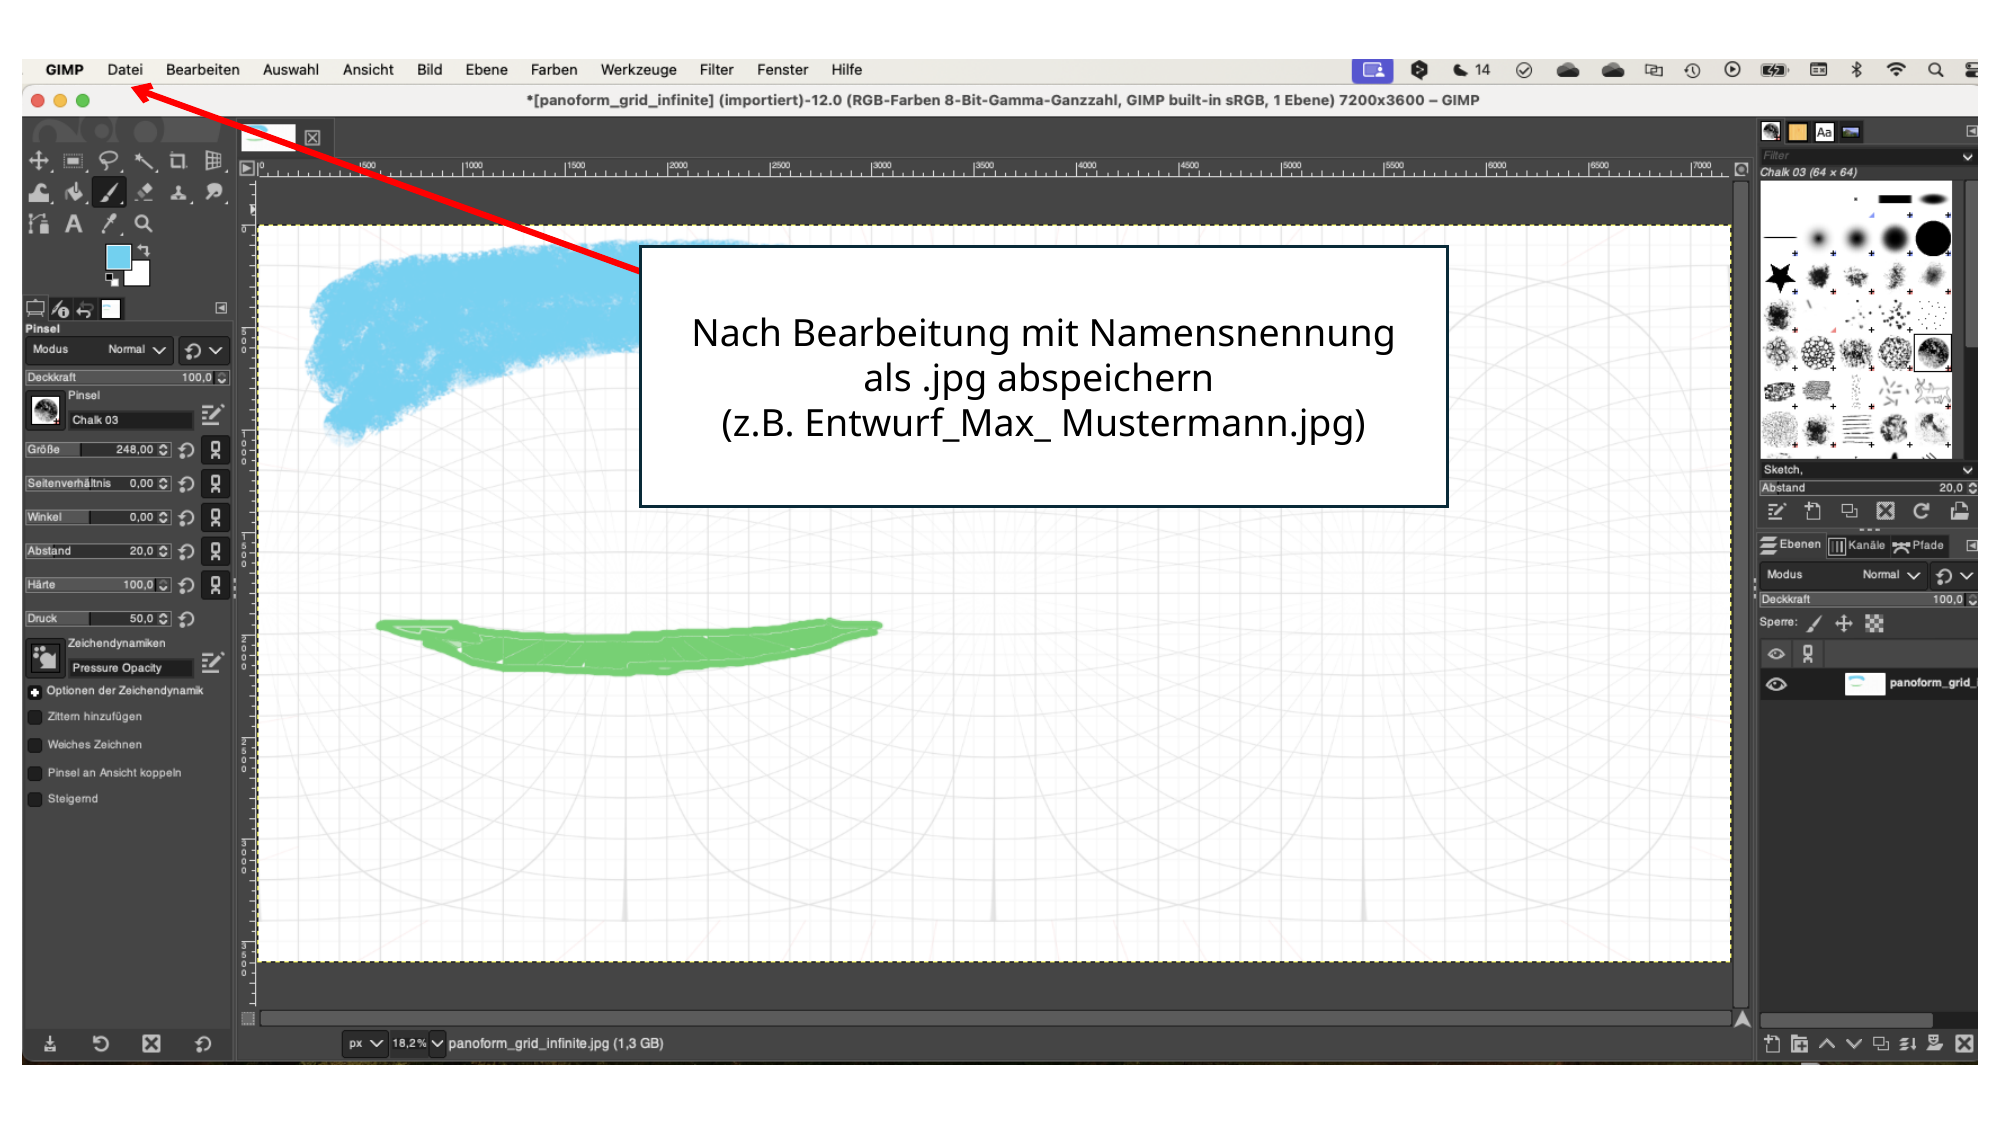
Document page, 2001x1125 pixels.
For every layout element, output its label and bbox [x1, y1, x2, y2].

list [22, 59, 1978, 1066]
text_box [130, 86, 641, 273]
